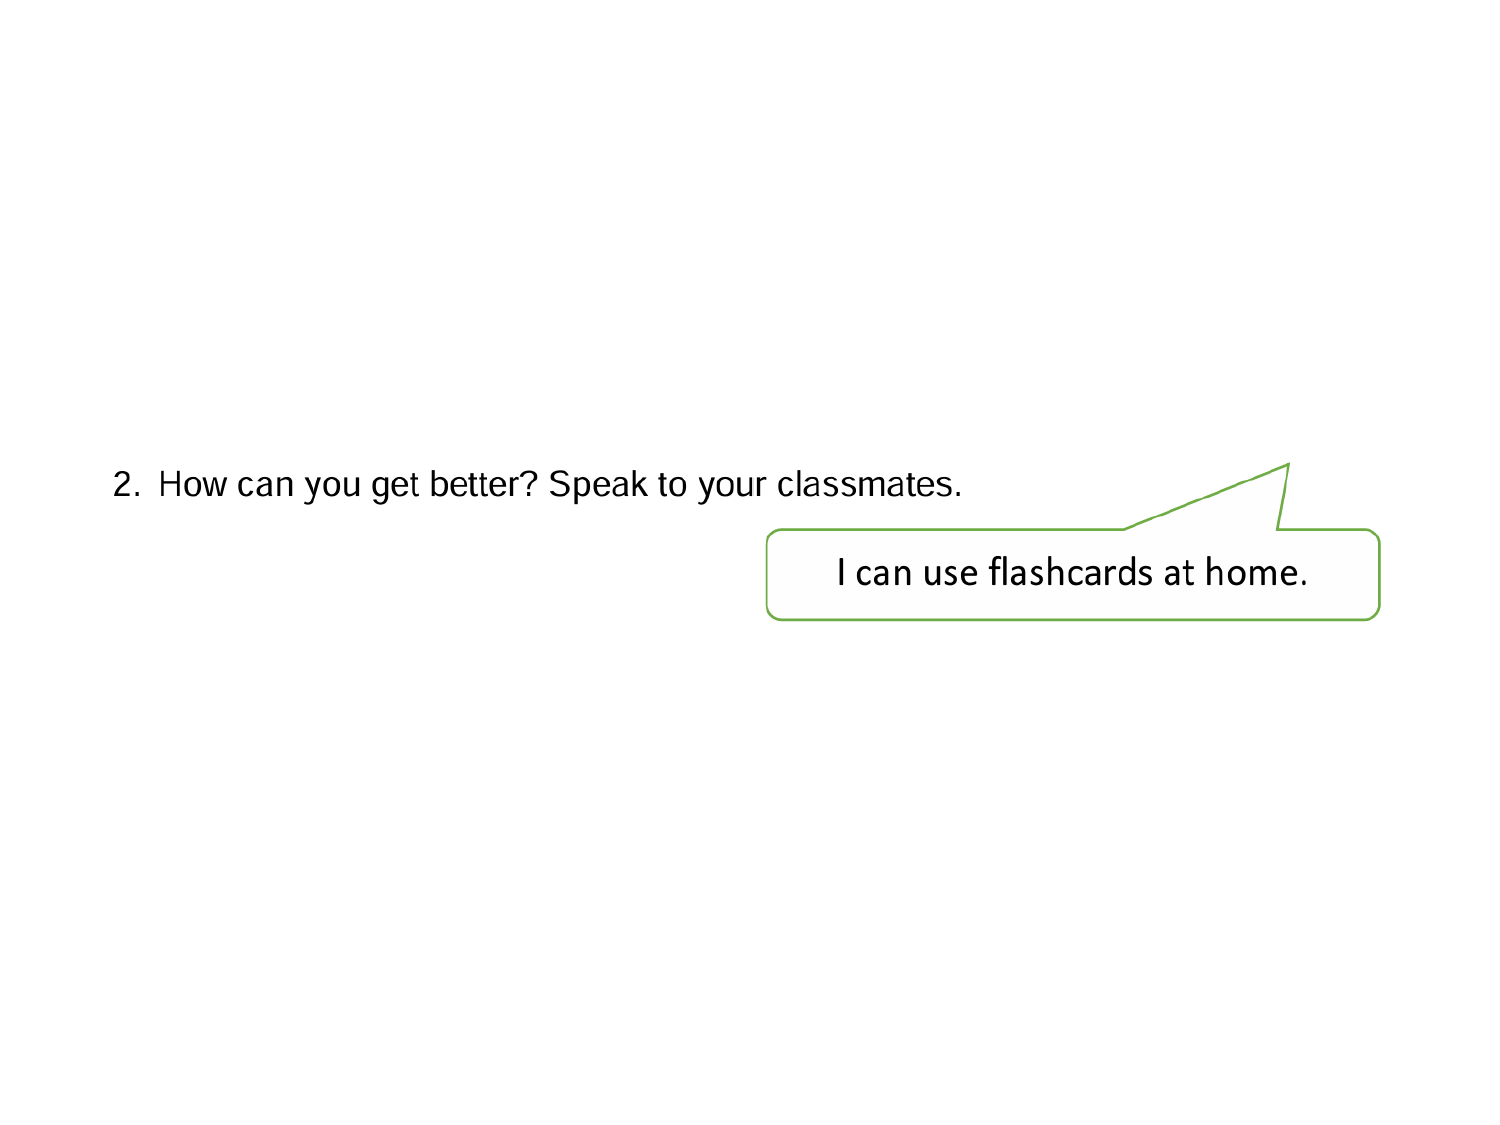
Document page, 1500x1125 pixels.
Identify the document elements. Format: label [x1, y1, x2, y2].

picture [78, 426, 1422, 699]
